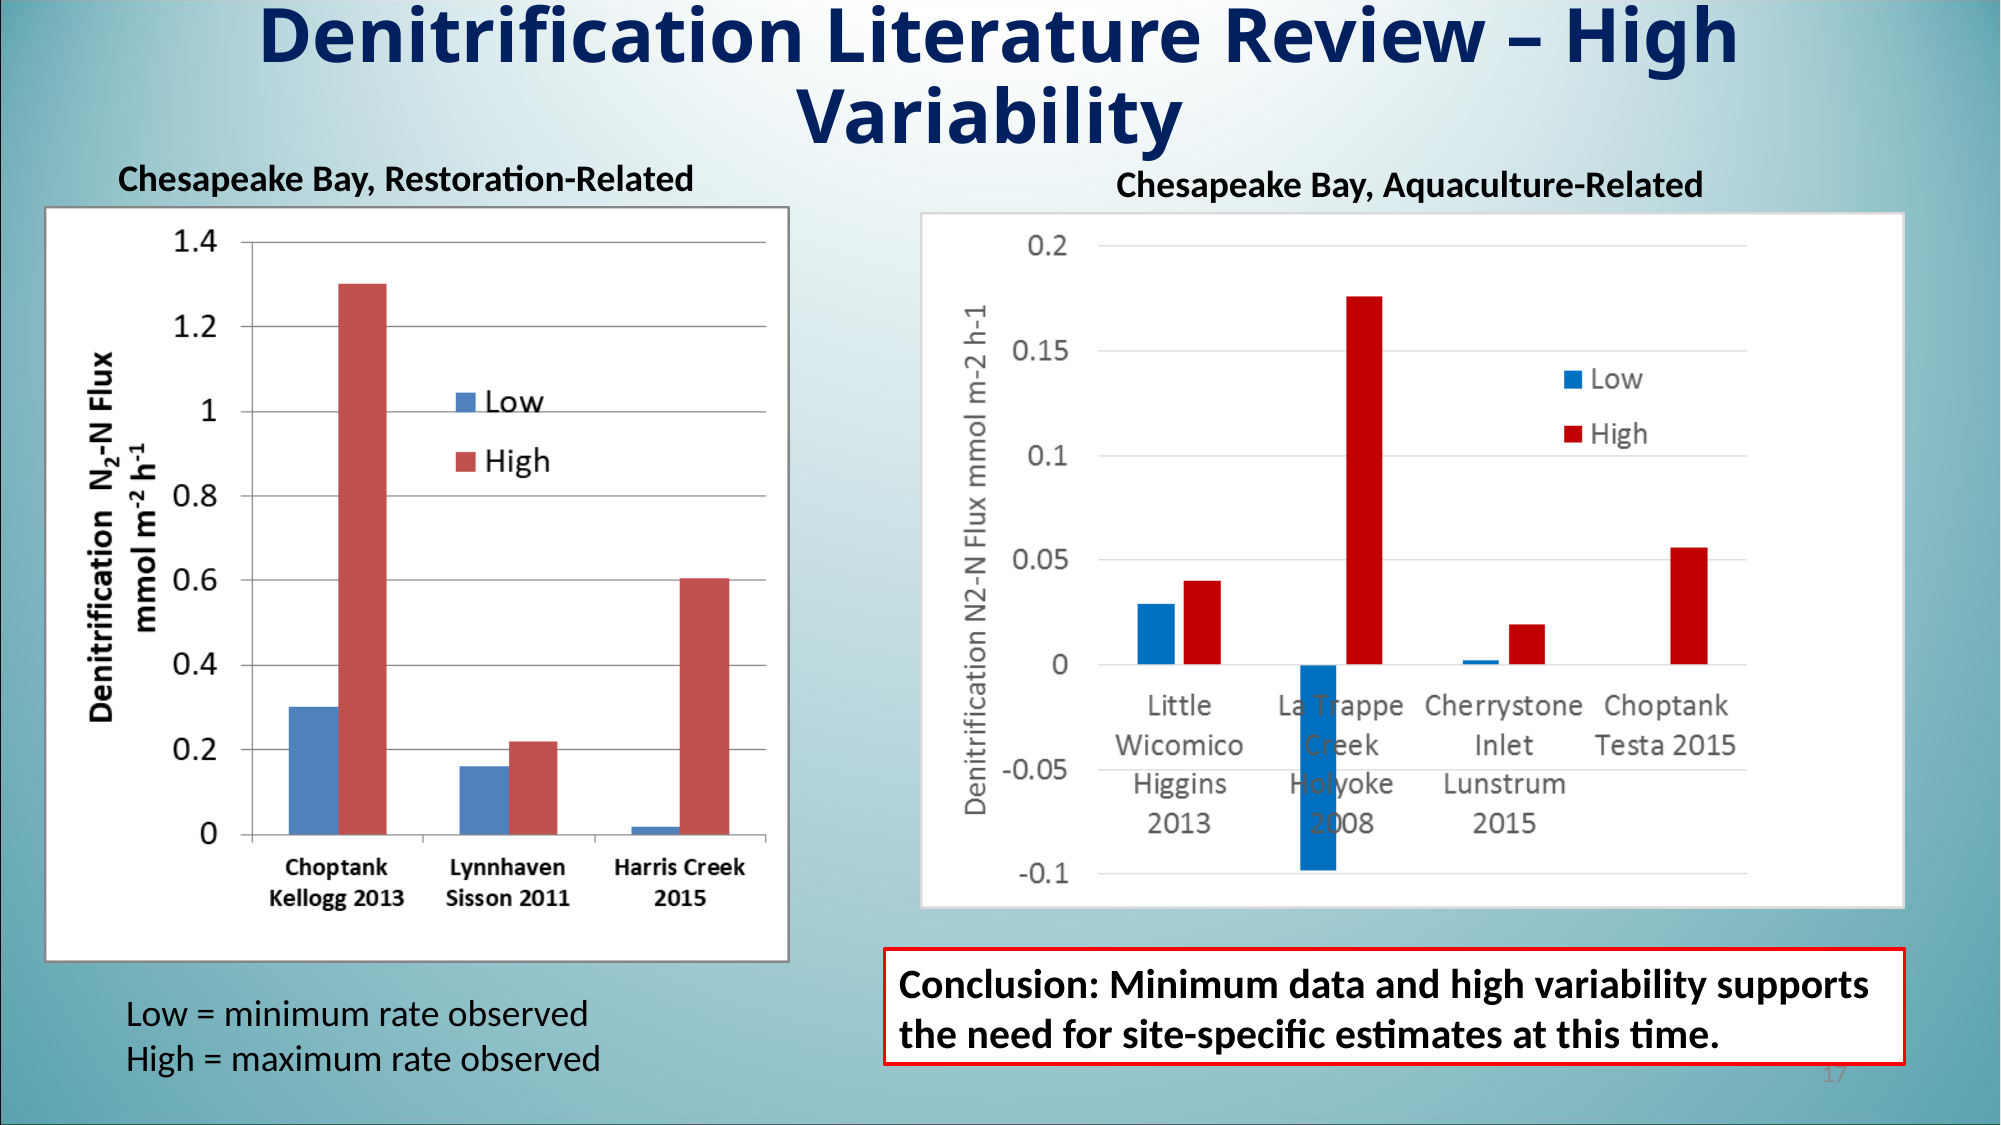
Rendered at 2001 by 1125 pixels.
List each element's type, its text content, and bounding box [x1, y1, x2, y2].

text_box Low = minimum rate observed High = maximum rate observed [111, 981, 686, 1087]
slide_number 17 [1412, 1064, 1863, 1103]
picture [0, 0, 2001, 1125]
text_box Chesapeake Bay, Aquaculture-Related [1101, 152, 2000, 213]
text_box Conclusion: Minimum data and high variability supports the need for site-specific estimates at this time. [884, 949, 1905, 1064]
text_box Chesapeake Bay, Restoration-Related [103, 146, 858, 207]
title Denitrification Literature Review – High Variability [137, 0, 1863, 157]
